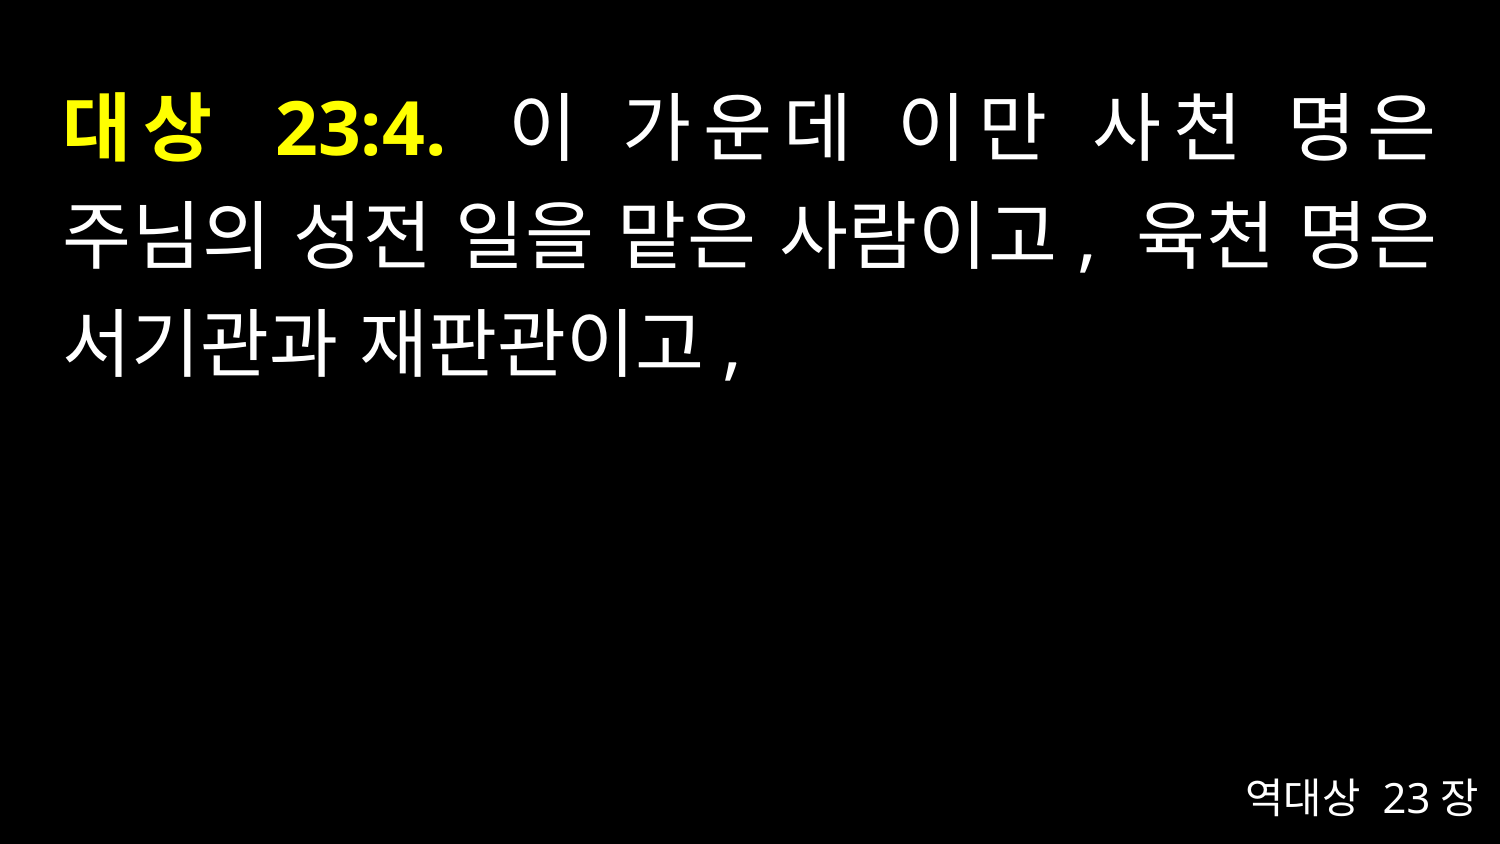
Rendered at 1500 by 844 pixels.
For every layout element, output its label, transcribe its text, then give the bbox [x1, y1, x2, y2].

subtitle 역대상 23장 [916, 770, 1500, 844]
title 대상 23:4. 이 가운데 이만 사천 명은 주님의 성전 일을 맡은 사람이고, 육천 명은 서기관과 재판관이고, [0, 0, 1500, 844]
